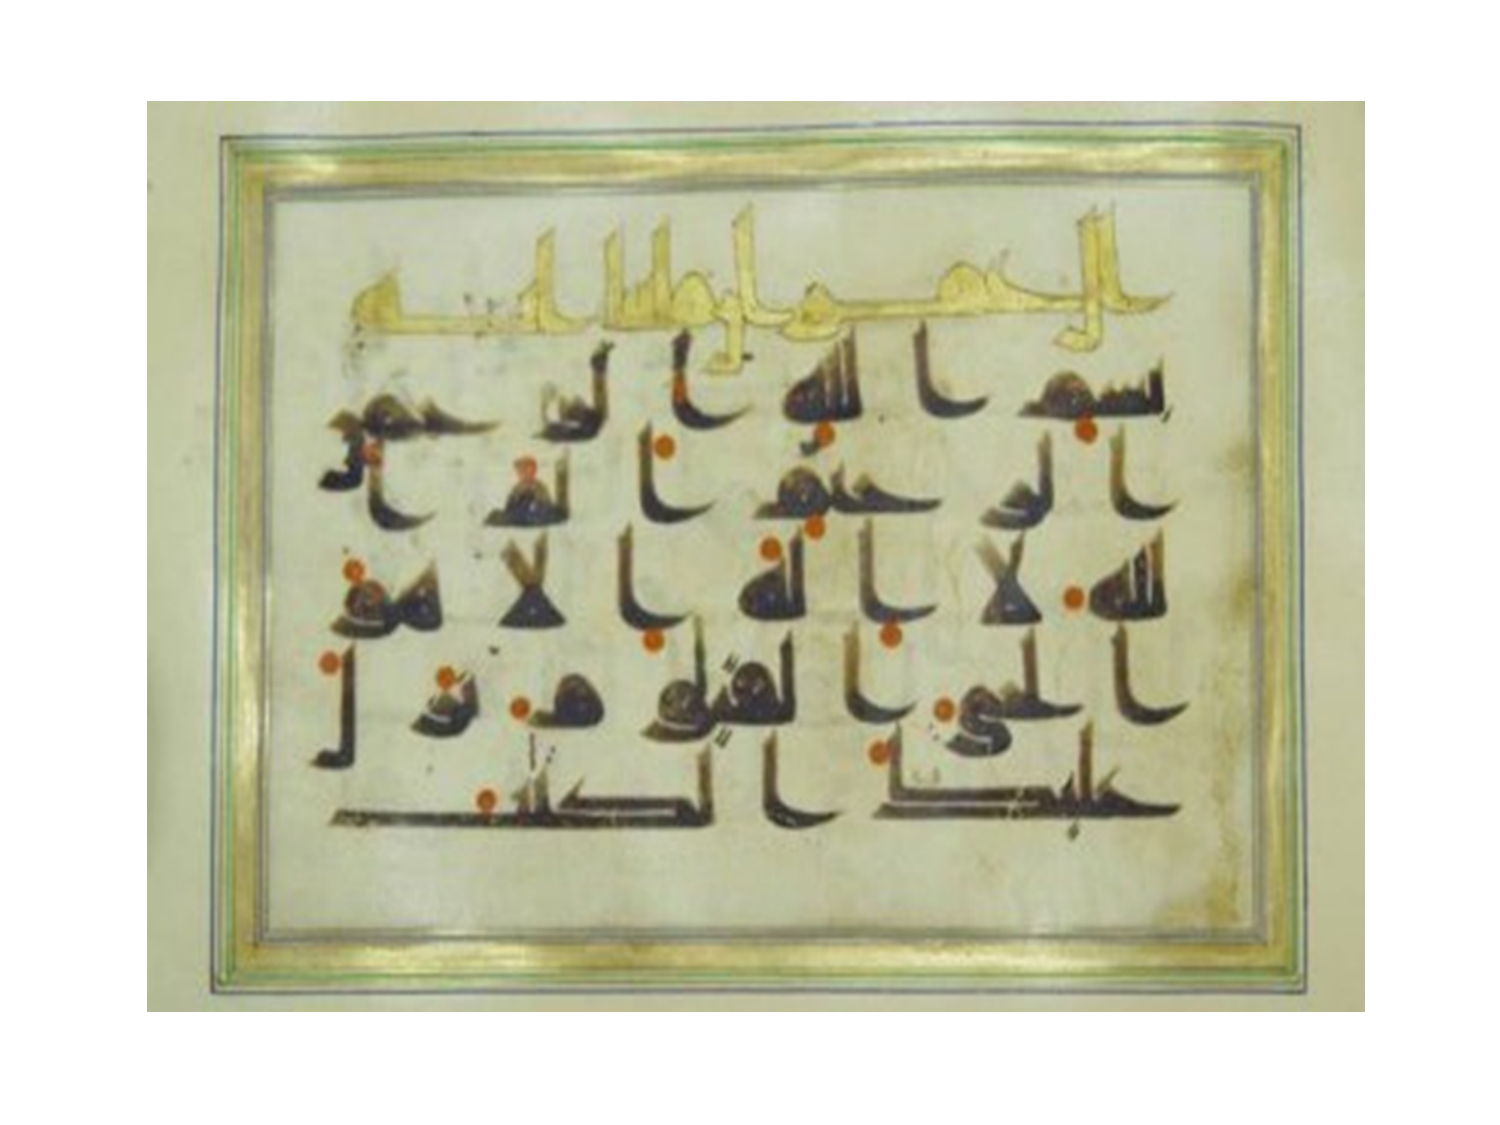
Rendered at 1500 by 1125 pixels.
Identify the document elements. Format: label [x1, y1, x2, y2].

list [147, 101, 1365, 1012]
